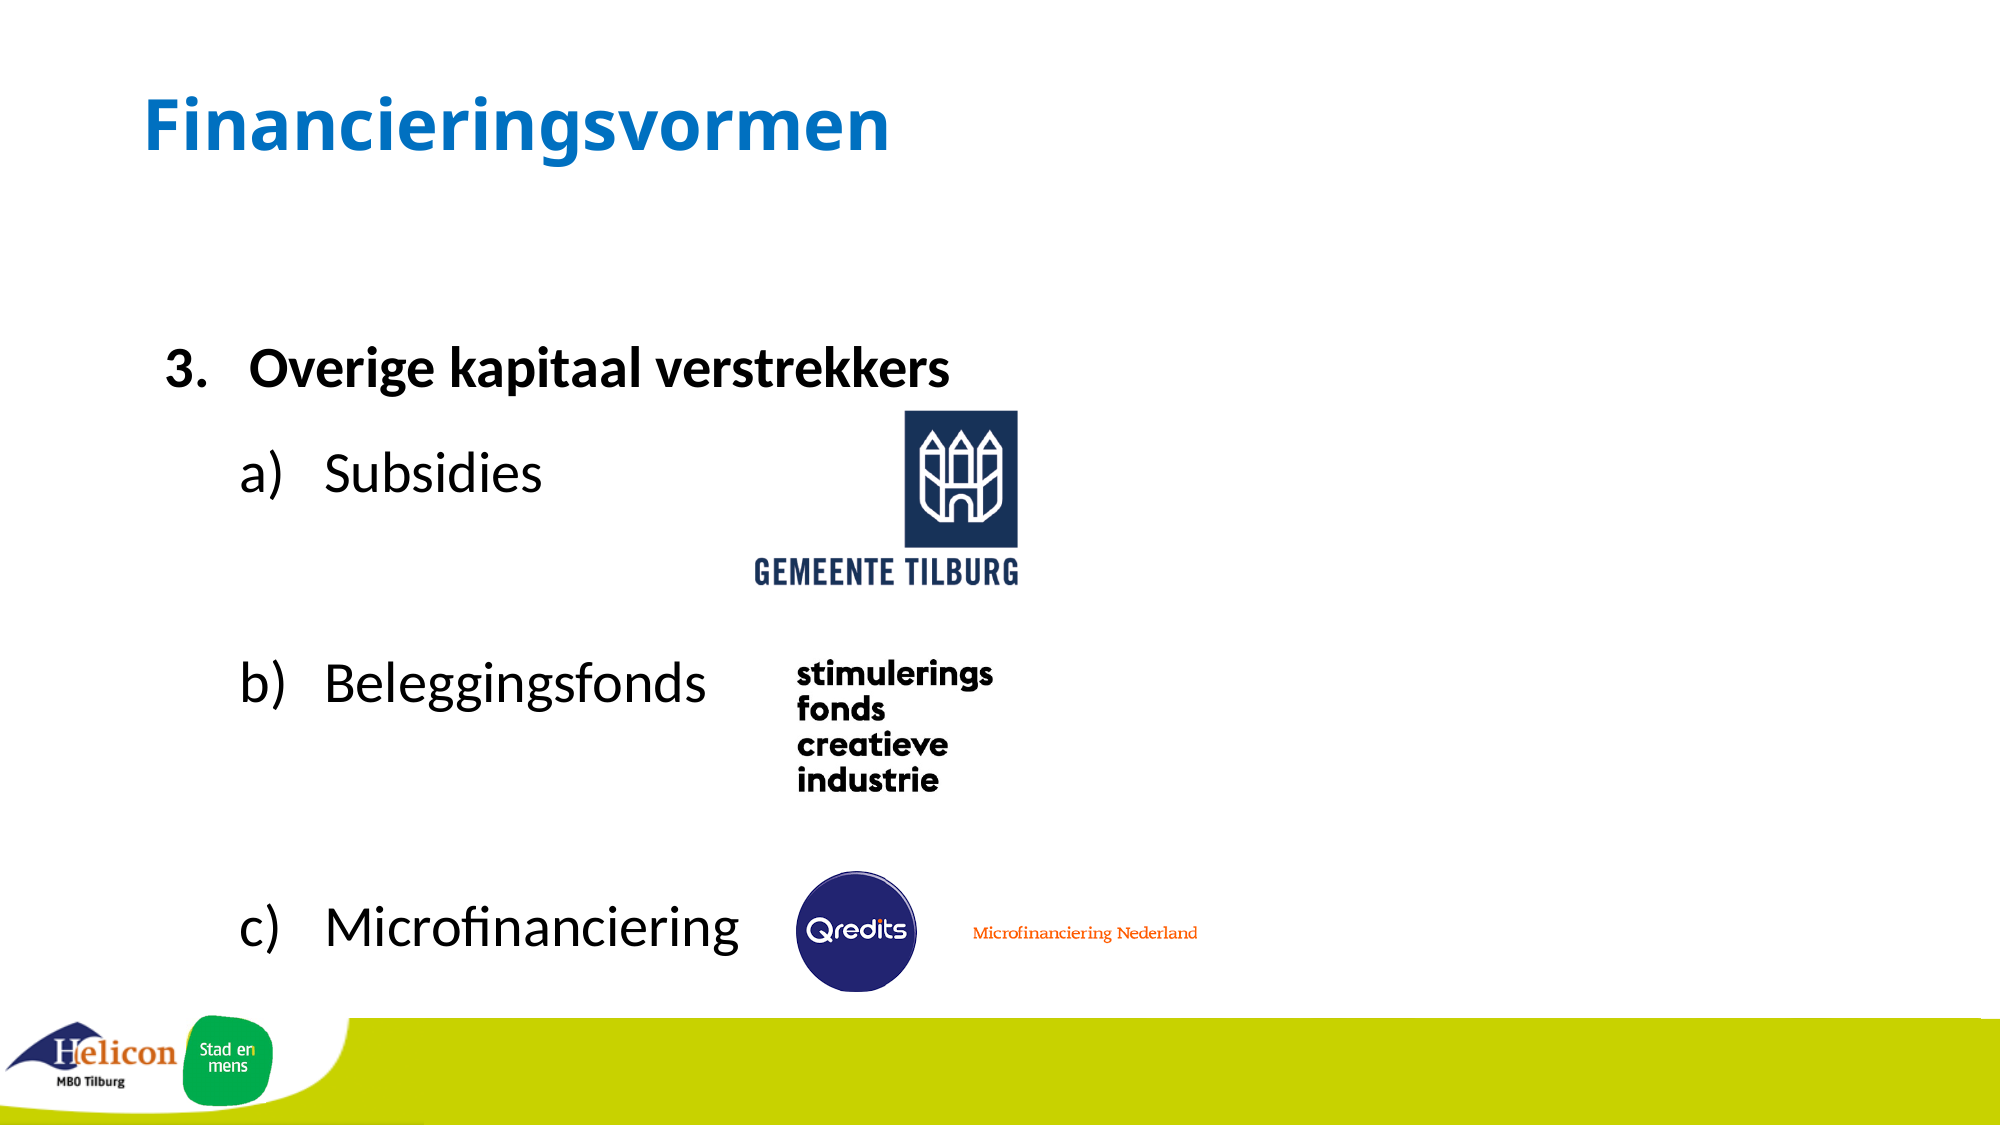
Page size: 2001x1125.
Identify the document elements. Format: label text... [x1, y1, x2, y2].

picture [749, 397, 1039, 613]
text_box Overige kapitaal verstrekkers Subsidies Beleggingsfonds Microfinanciering [150, 251, 1692, 1106]
picture [796, 871, 1197, 992]
picture [791, 652, 997, 798]
title Financieringsvormen [52, 52, 921, 204]
picture [0, 1017, 424, 1125]
